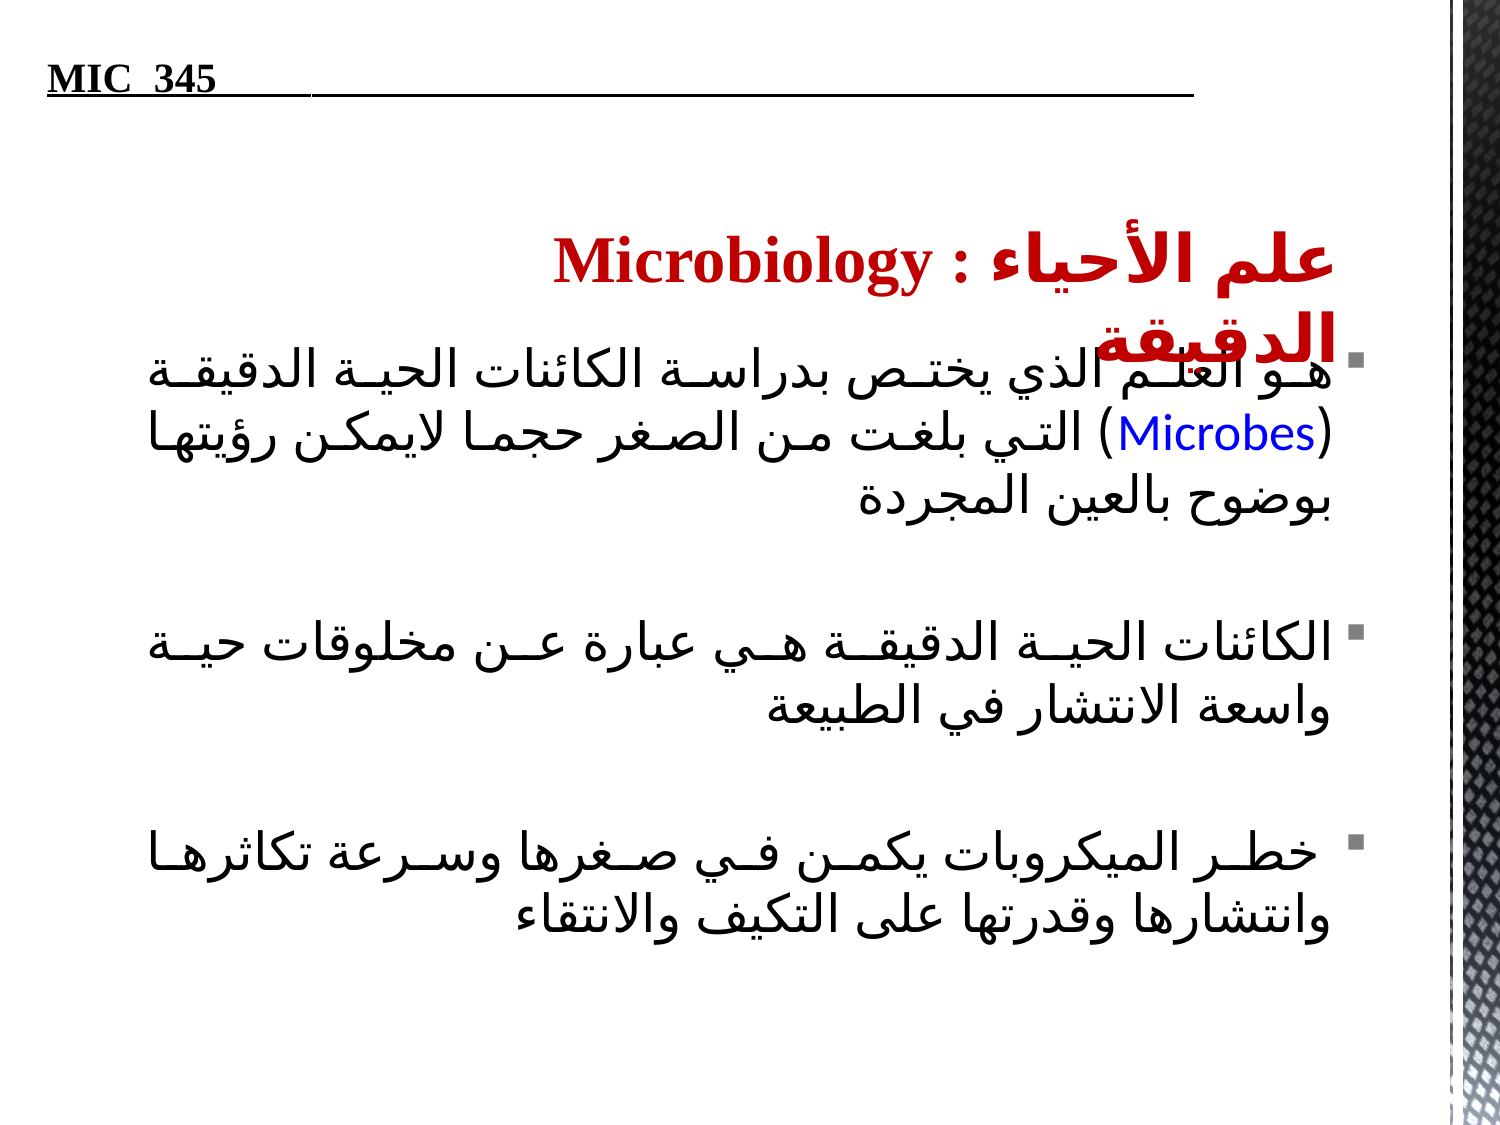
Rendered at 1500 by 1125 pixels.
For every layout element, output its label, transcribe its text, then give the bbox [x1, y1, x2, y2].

list هو العلم الذي يختص بدراسة الكائنات الحية الدقيقة (Microbes) التي بلغت من الصغر حجما لايمكن رؤيتها بوضوح بالعين المجردة الكائنات الحية الدقيقة هي عبارة عن مخلوقات حية واسعة الانتشار في الطبيعة خطر الميكروبات يكمن في صغرها وسرعة تكاثرها وانتشارها وقدرتها على التكيف والانتقاء [131, 326, 1376, 953]
text_box Microbiology : علم الأحياء الدقيقة [419, 208, 1354, 383]
picture [1447, 0, 1500, 1125]
text_box MIC 345 [32, 11, 1483, 149]
